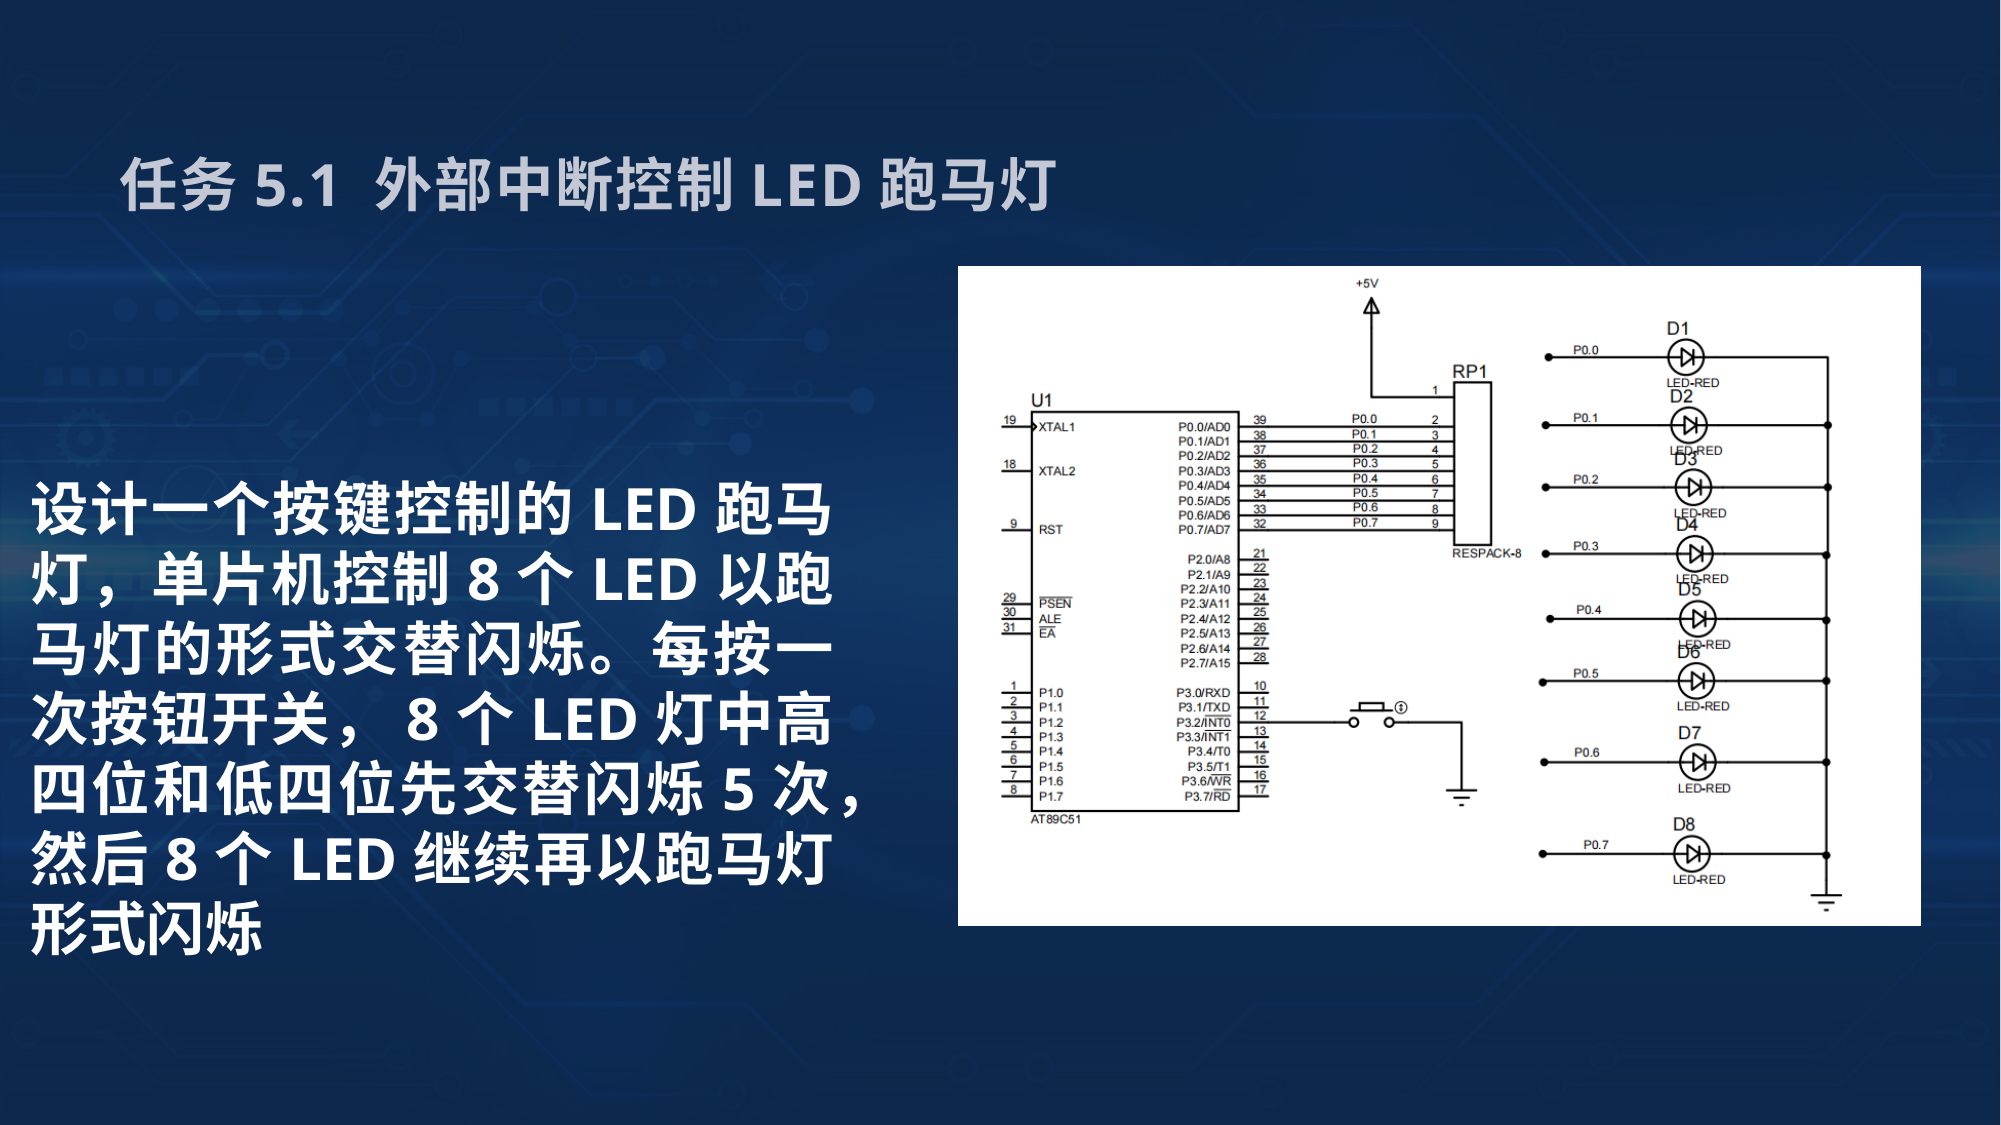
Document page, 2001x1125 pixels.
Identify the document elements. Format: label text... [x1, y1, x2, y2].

text_box 任务5.1 外部中断控制LED跑马灯 [104, 140, 1201, 226]
text_box 设计一个按键控制的LED跑马灯，单片机控制8个LED以跑马灯的形式交替闪烁。每按一次按钮开关，8个LED灯中高四位和低四位先交替闪烁5次，然后8个LED继续再以跑马灯形式闪烁 [15, 464, 849, 970]
picture [957, 266, 1921, 926]
